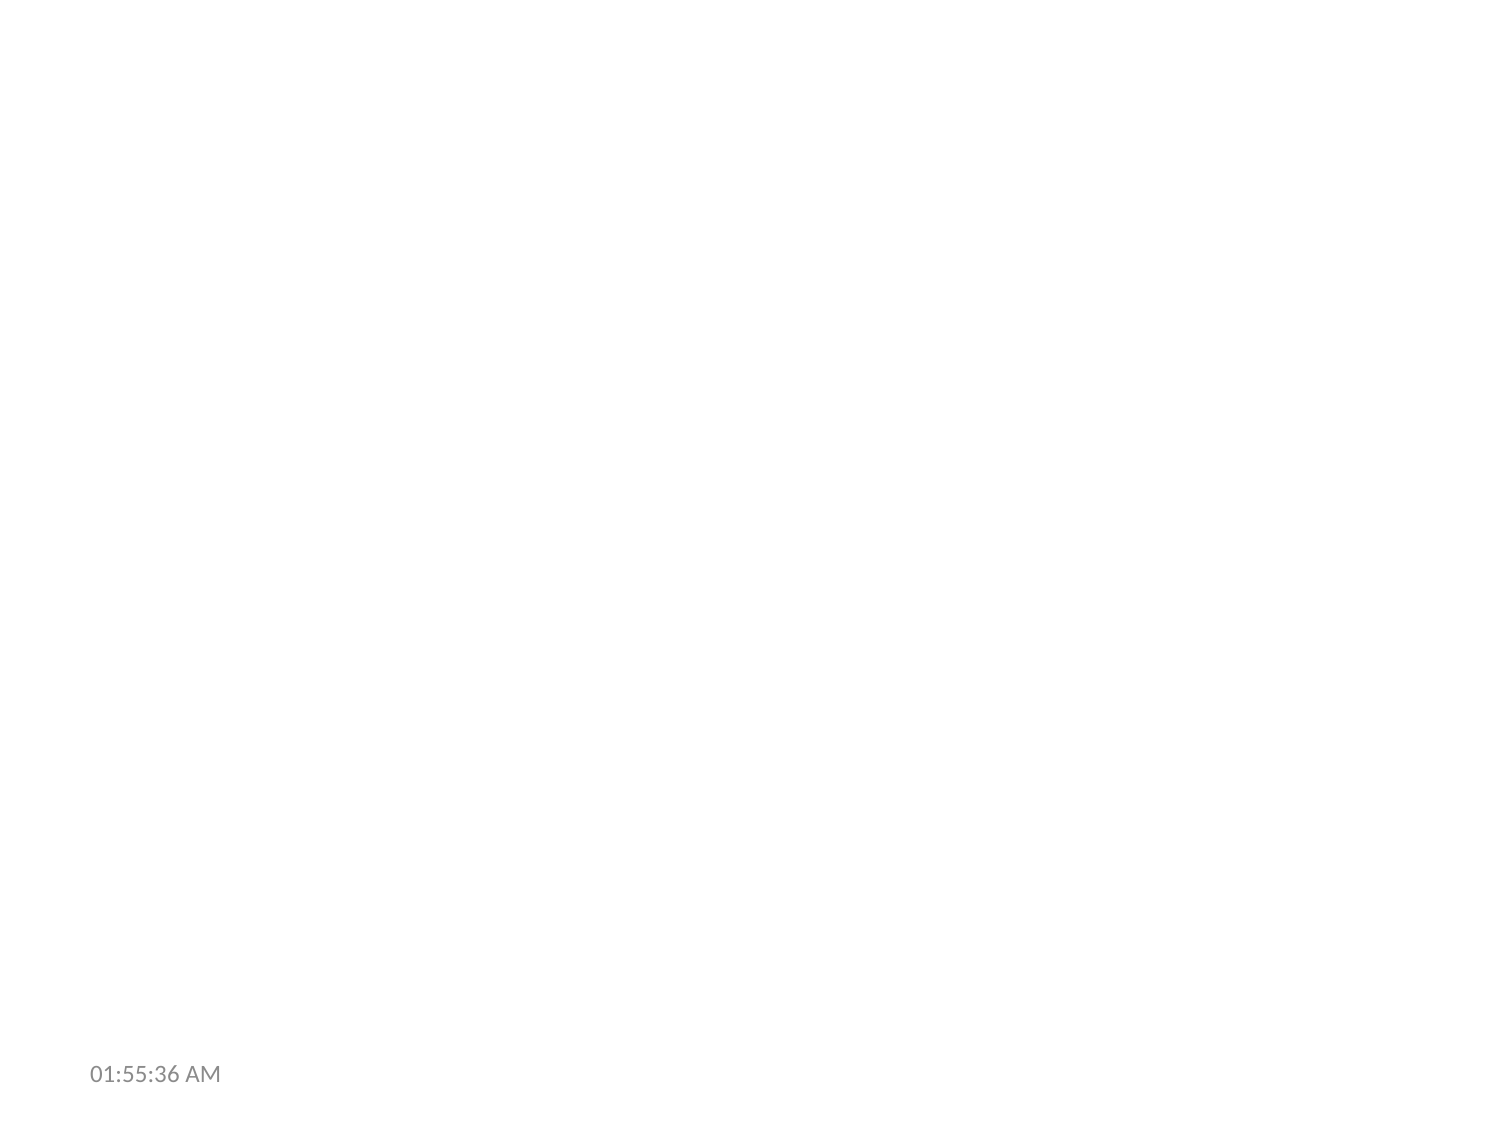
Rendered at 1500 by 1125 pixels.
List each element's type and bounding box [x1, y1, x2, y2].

slide_number [75, 1042, 425, 1103]
